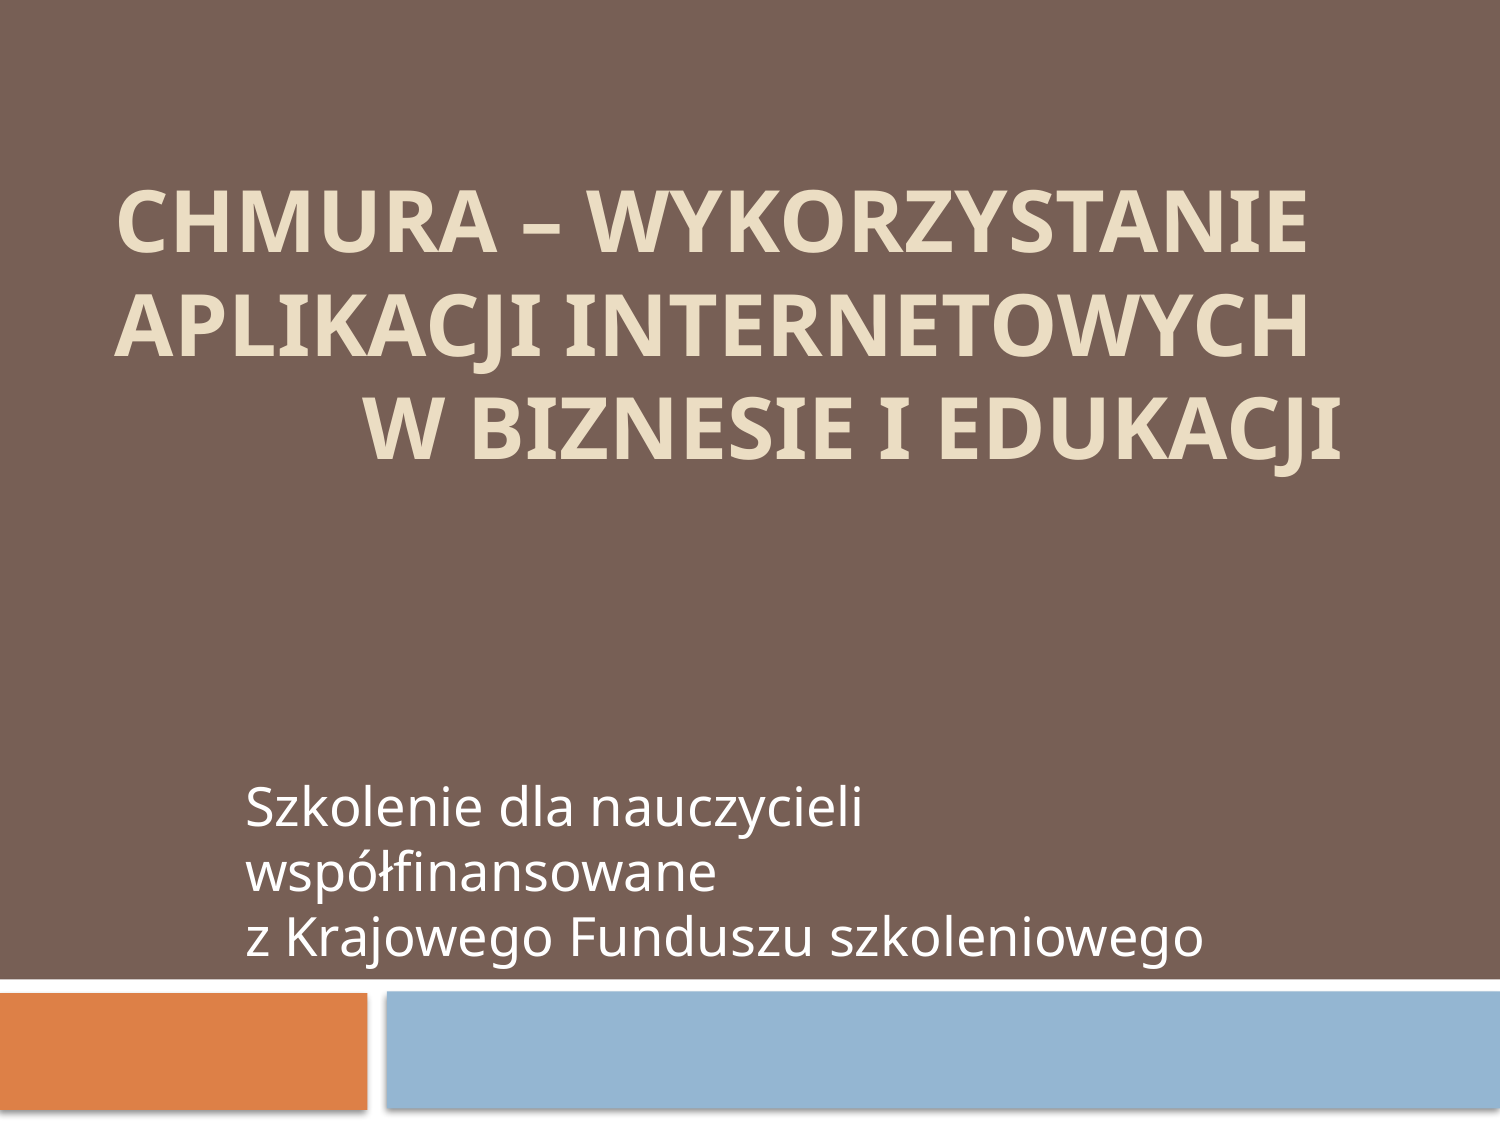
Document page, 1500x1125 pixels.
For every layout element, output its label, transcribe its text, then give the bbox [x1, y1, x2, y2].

subtitle Szkolenie dla nauczycieli współfinansowane z Krajowego Funduszu szkoleniowego [230, 751, 1281, 988]
title Chmura – wykorzystanie aplikacji internetowych w biznesie i edukacji [100, 125, 1376, 485]
